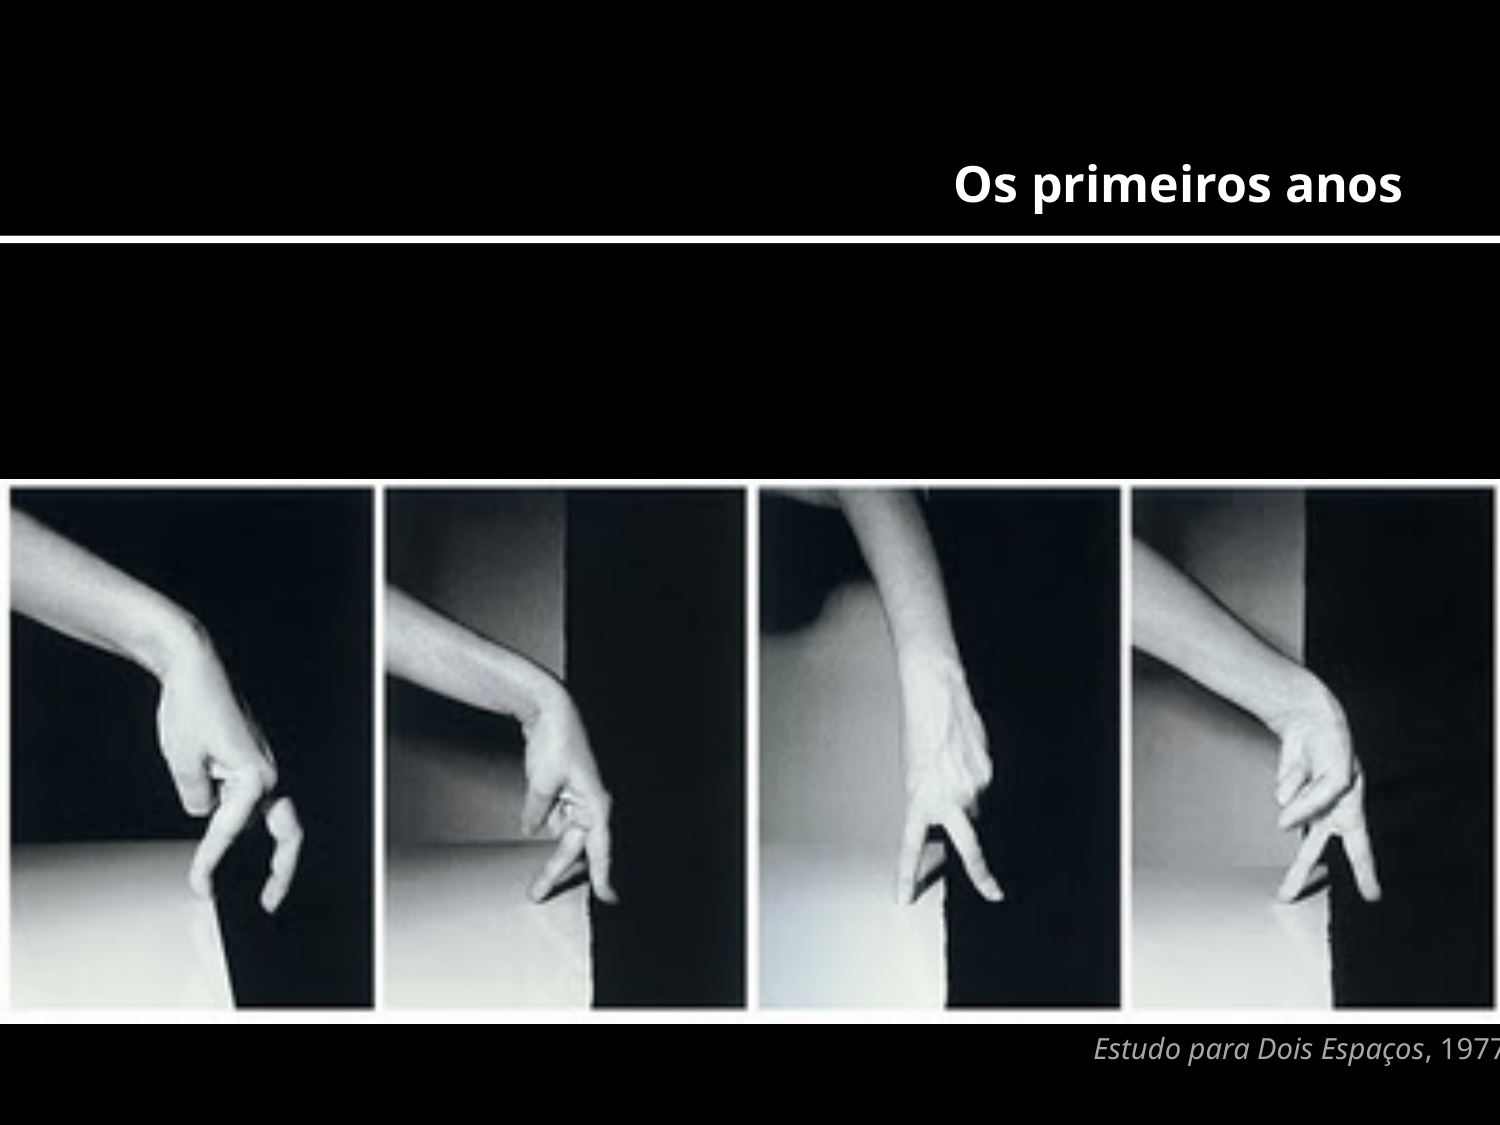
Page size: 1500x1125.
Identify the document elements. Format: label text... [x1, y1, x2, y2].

picture [0, 479, 1500, 1024]
text_box Estudo para Dois Espaços, 1977 [1078, 1032, 1500, 1073]
text_box Os primeiros anos [560, 125, 1412, 239]
